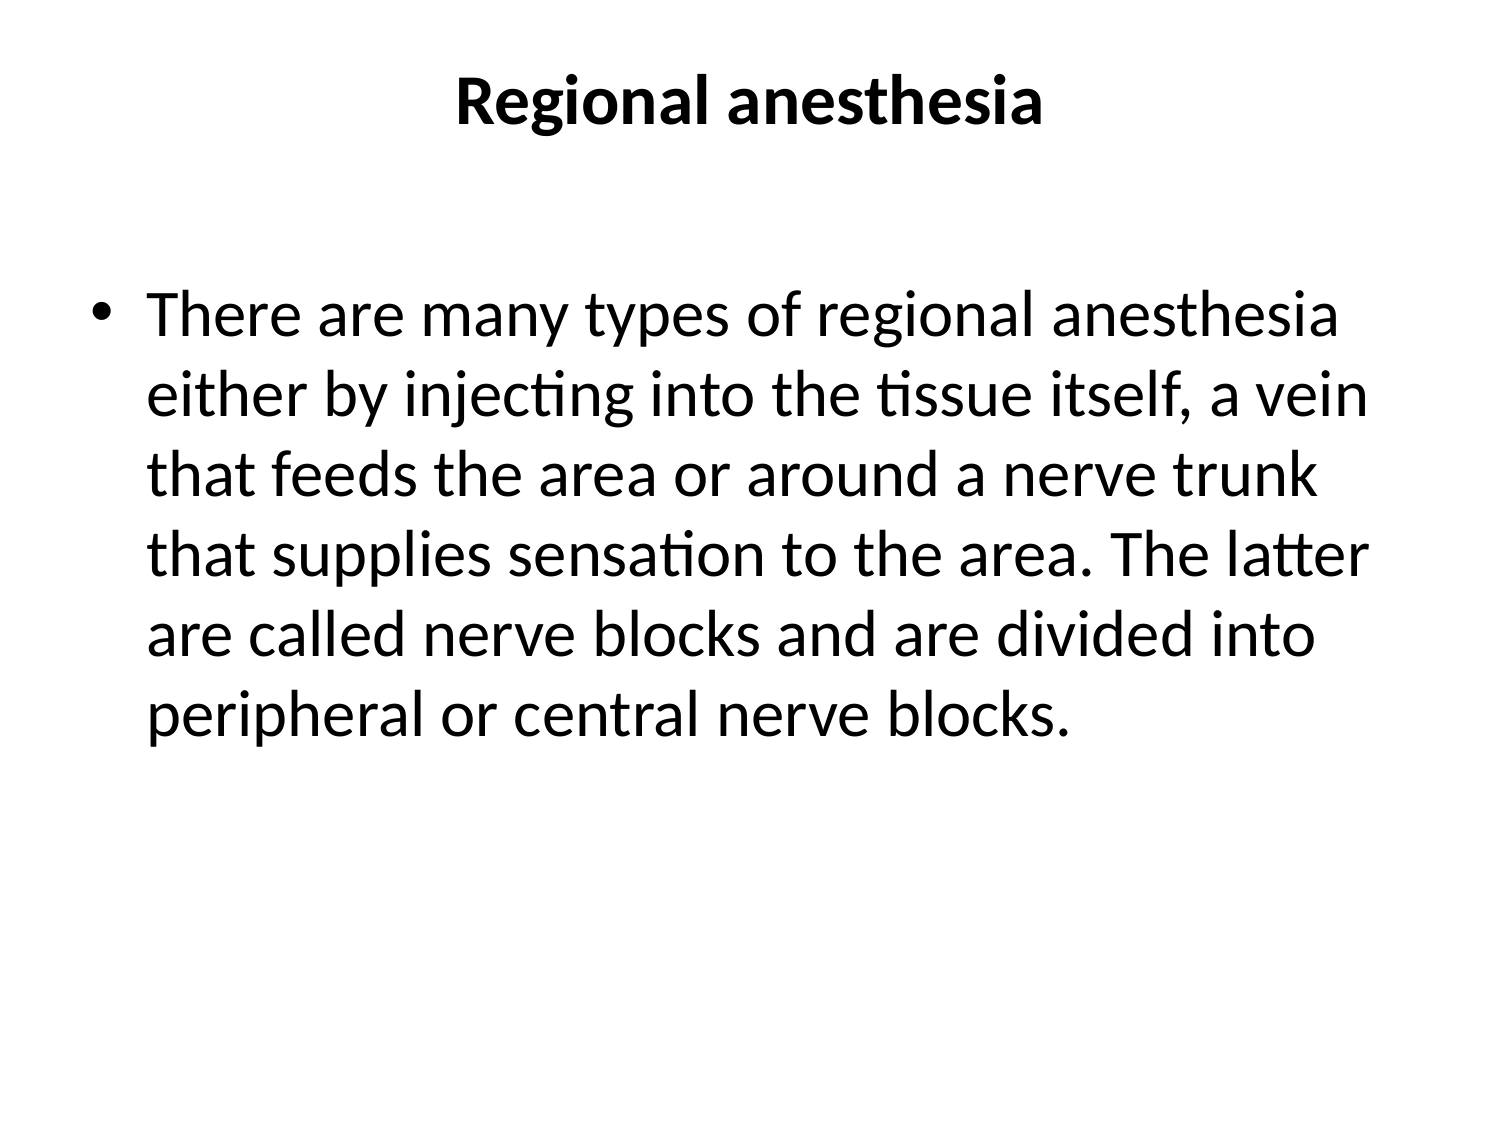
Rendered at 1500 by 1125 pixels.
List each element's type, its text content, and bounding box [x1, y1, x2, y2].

title Regional anesthesia [75, 45, 1425, 233]
list There are many types of regional anesthesia either by injecting into the tissue itself, a vein that feeds the area or around a nerve trunk that supplies sensation to the area. The latter are called nerve blocks and are divided into peripheral or central nerve blocks. [75, 262, 1425, 1005]
